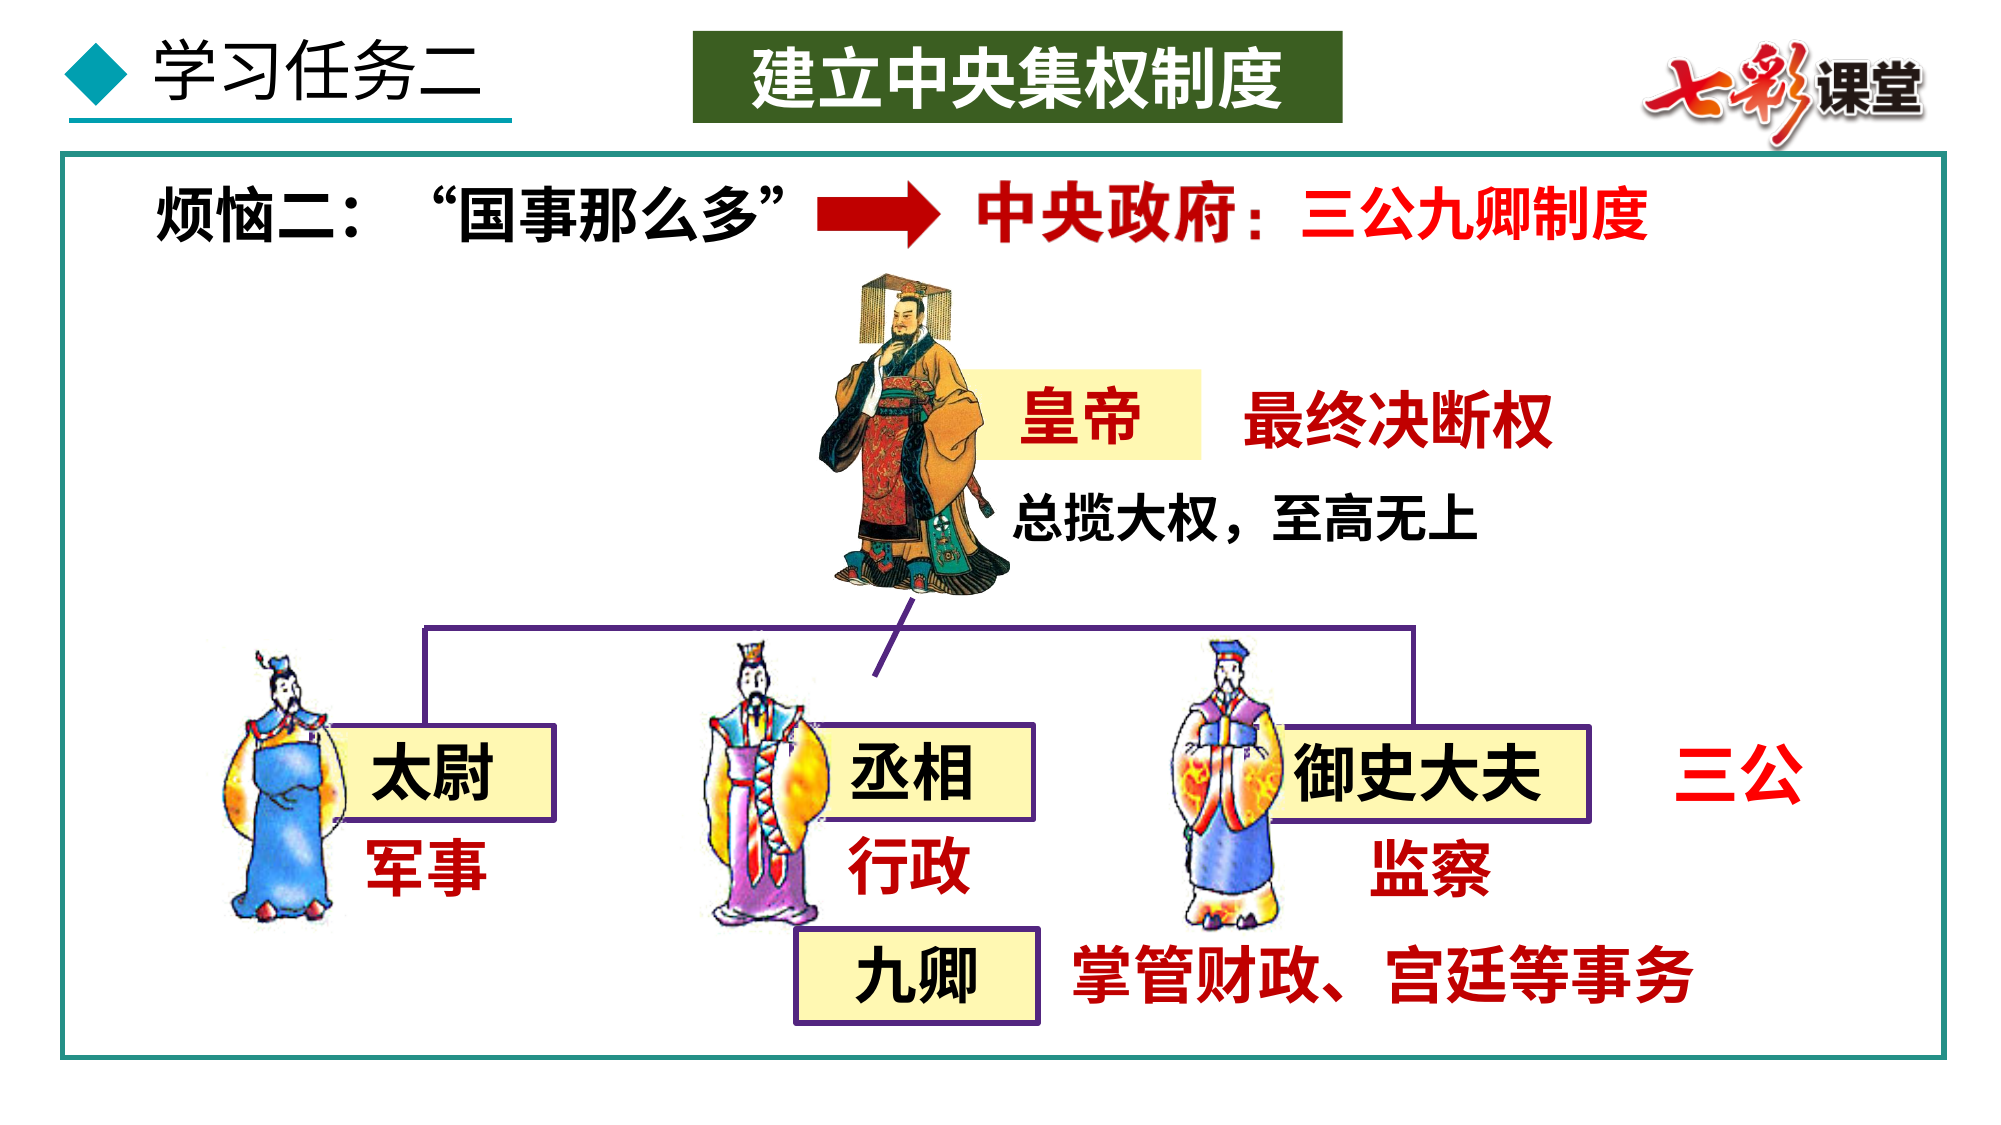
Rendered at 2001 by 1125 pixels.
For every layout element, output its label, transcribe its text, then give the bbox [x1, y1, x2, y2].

text_box 三公九卿制度 [1298, 169, 1685, 255]
text_box 九卿 [796, 928, 1039, 1024]
text_box 总揽大权，至高无上 [1010, 478, 1529, 556]
picture [816, 160, 1298, 269]
text_box 掌管财政、宫廷等事务 [1049, 928, 1718, 1019]
text_box 御史大夫 [1285, 726, 1590, 822]
text_box 丞相 [832, 726, 1034, 819]
text_box 烦恼二：“国事那么多” [140, 170, 816, 258]
text_box 太尉 [349, 725, 554, 820]
text_box 三公 [1627, 725, 1851, 822]
text_box 建立中央集权制度 [692, 30, 1344, 124]
picture [1162, 573, 1285, 959]
text_box 最终决断权 [1208, 373, 1590, 464]
picture [815, 270, 1010, 549]
picture [1638, 35, 1932, 151]
text_box 军事 [349, 821, 573, 912]
text_box 监察 [1285, 823, 1578, 914]
text_box 皇帝 [1010, 369, 1202, 460]
picture [201, 639, 349, 959]
picture [678, 629, 832, 962]
text_box 行政 [832, 819, 1056, 911]
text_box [423, 549, 1417, 726]
